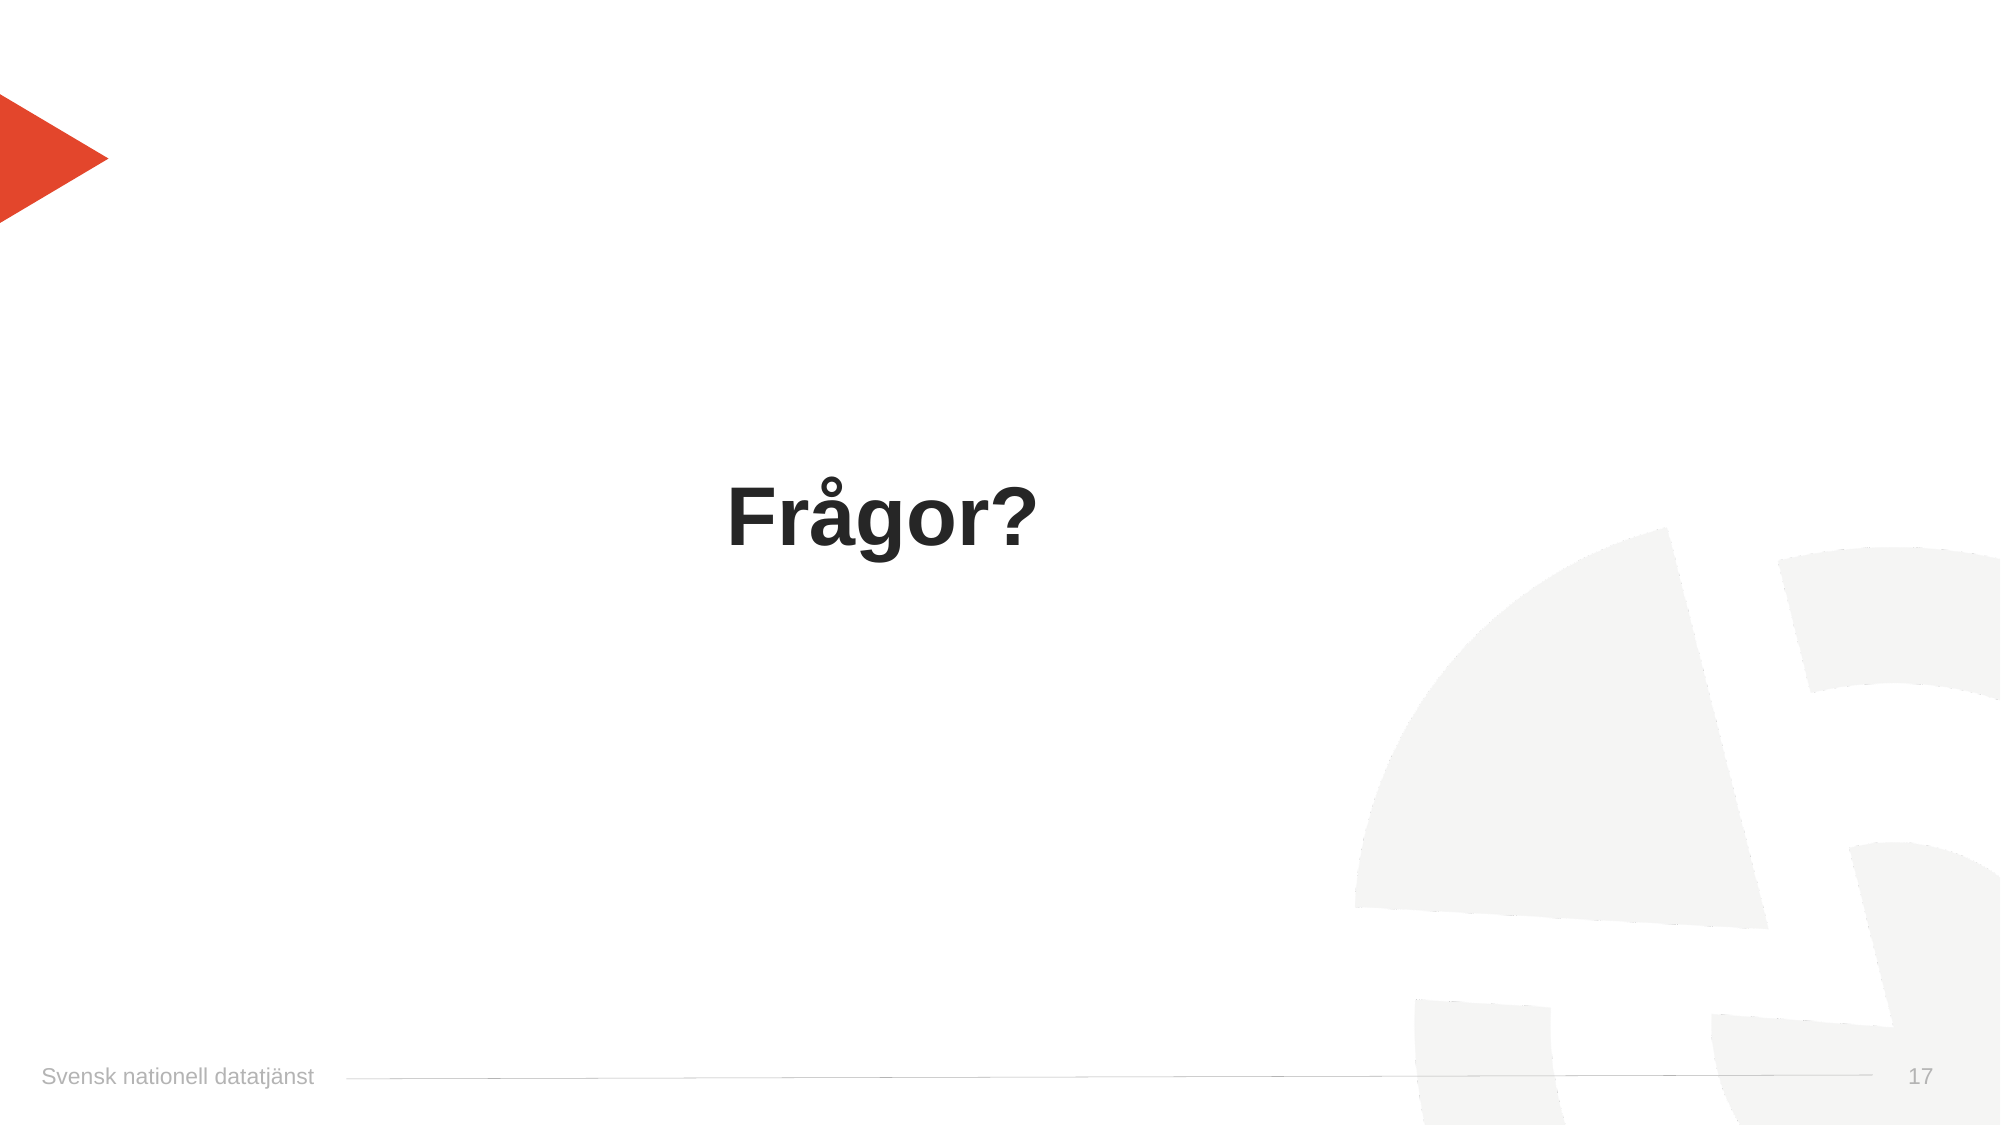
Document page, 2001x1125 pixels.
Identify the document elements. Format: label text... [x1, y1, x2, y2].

title Frågor? [711, 409, 2000, 628]
picture [1338, 487, 2001, 1125]
